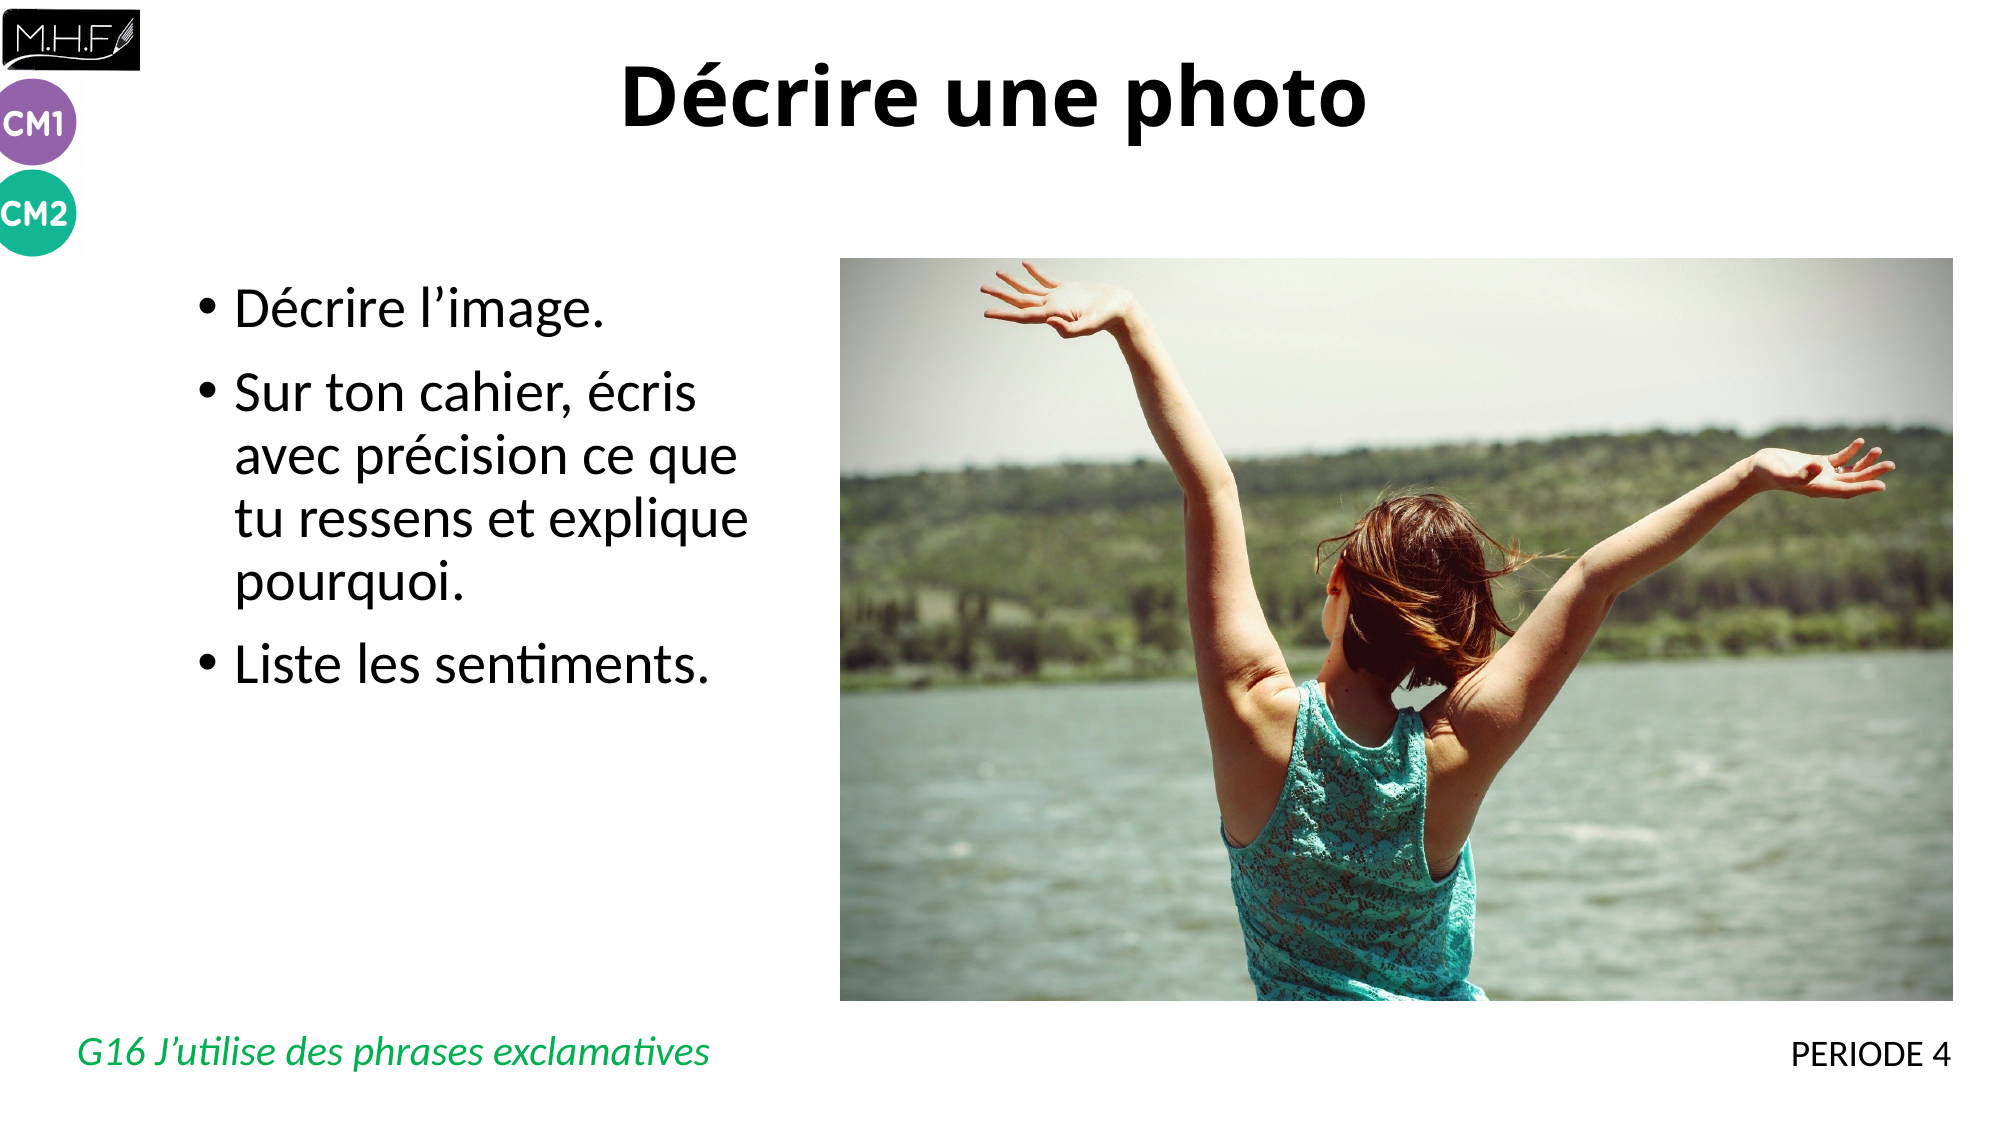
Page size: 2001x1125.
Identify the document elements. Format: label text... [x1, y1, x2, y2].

list G16 J’utilise des phrases exclamatives [61, 1022, 1186, 1114]
picture [0, 7, 140, 259]
title Décrire une photo [603, 18, 1455, 181]
picture [840, 258, 1953, 1001]
text_box Décrire l’image. Sur ton cahier, écris avec précision ce que tu ressens et explique pourquoi. Liste les sentiments. [182, 270, 806, 1013]
text_box PERIODE 4 [1362, 1021, 1967, 1082]
